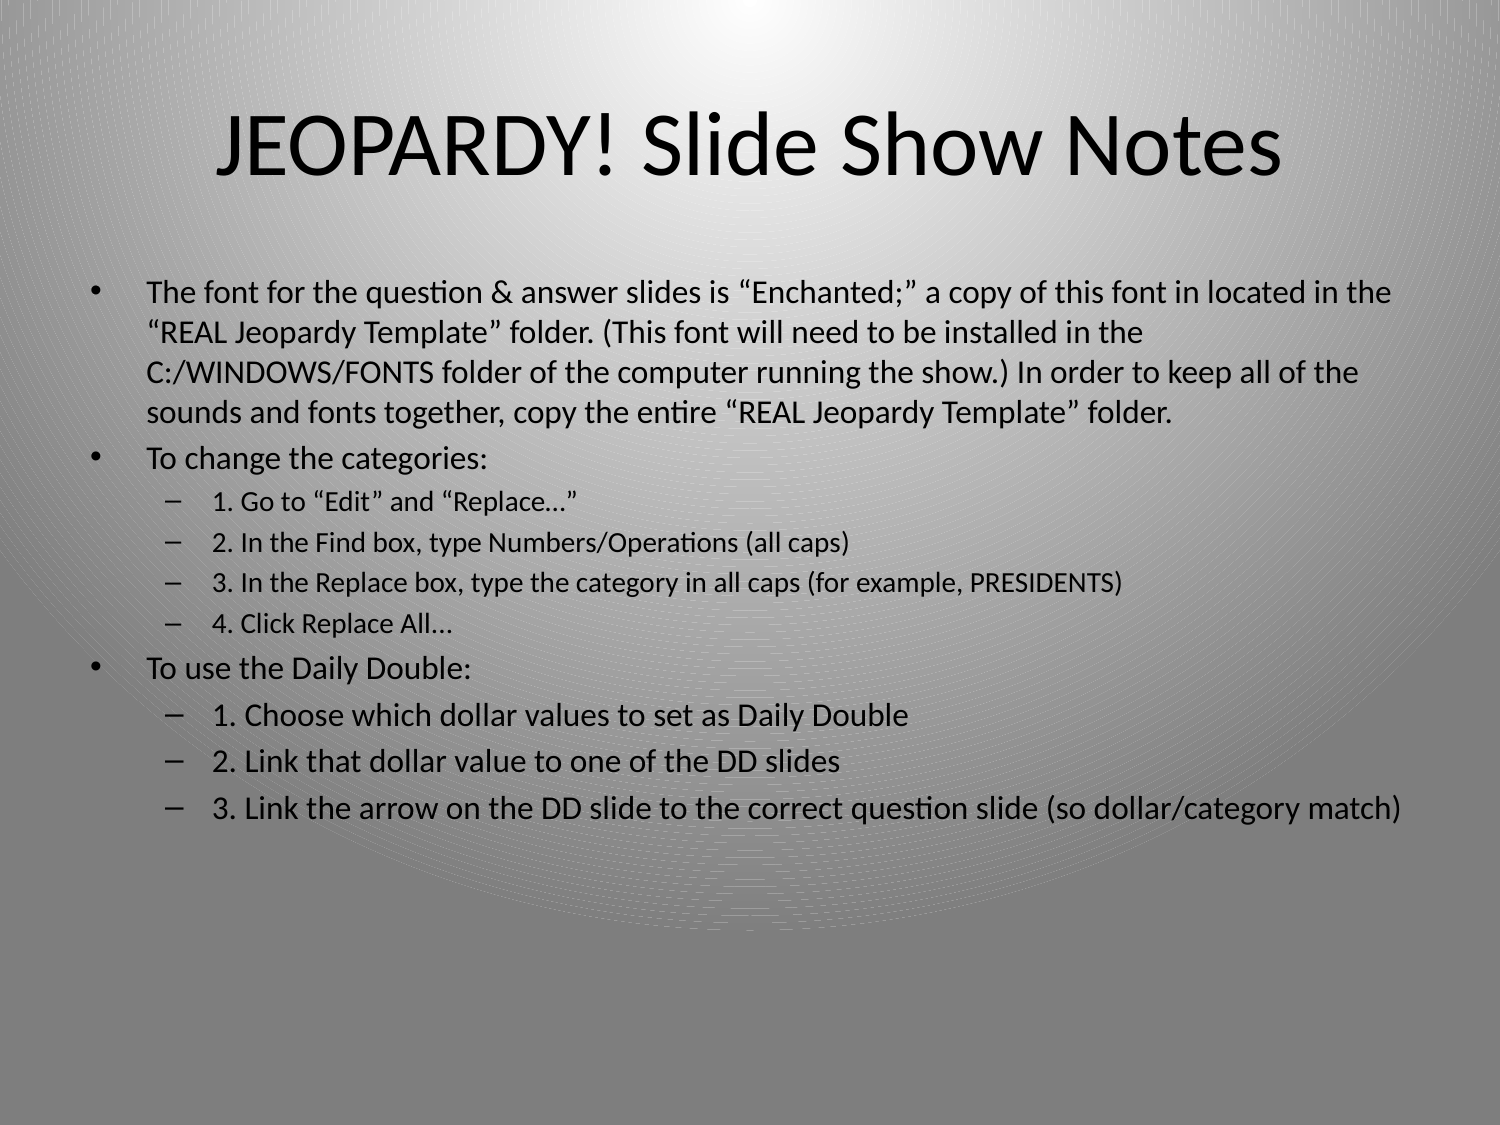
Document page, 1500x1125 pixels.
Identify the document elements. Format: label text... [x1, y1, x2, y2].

title JEOPARDY! Slide Show Notes [75, 45, 1425, 233]
list The font for the question & answer slides is “Enchanted;” a copy of this font in located in the “REAL Jeopardy Template” folder. (This font will need to be installed in the C:/WINDOWS/FONTS folder of the computer running the show.) In order to keep all of the sounds and fonts together, copy the entire “REAL Jeopardy Template” folder. To change the categories: 1. Go to “Edit” and “Replace…” 2. In the Find box, type Numbers/Operations (all caps) 3. In the Replace box, type the category in all caps (for example, PRESIDENTS) 4. Click Replace All... To use the Daily Double: 1. Choose which dollar values to set as Daily Double 2. Link that dollar value to one of the DD slides 3. Link the arrow on the DD slide to the correct question slide (so dollar/category match) [75, 262, 1425, 1005]
